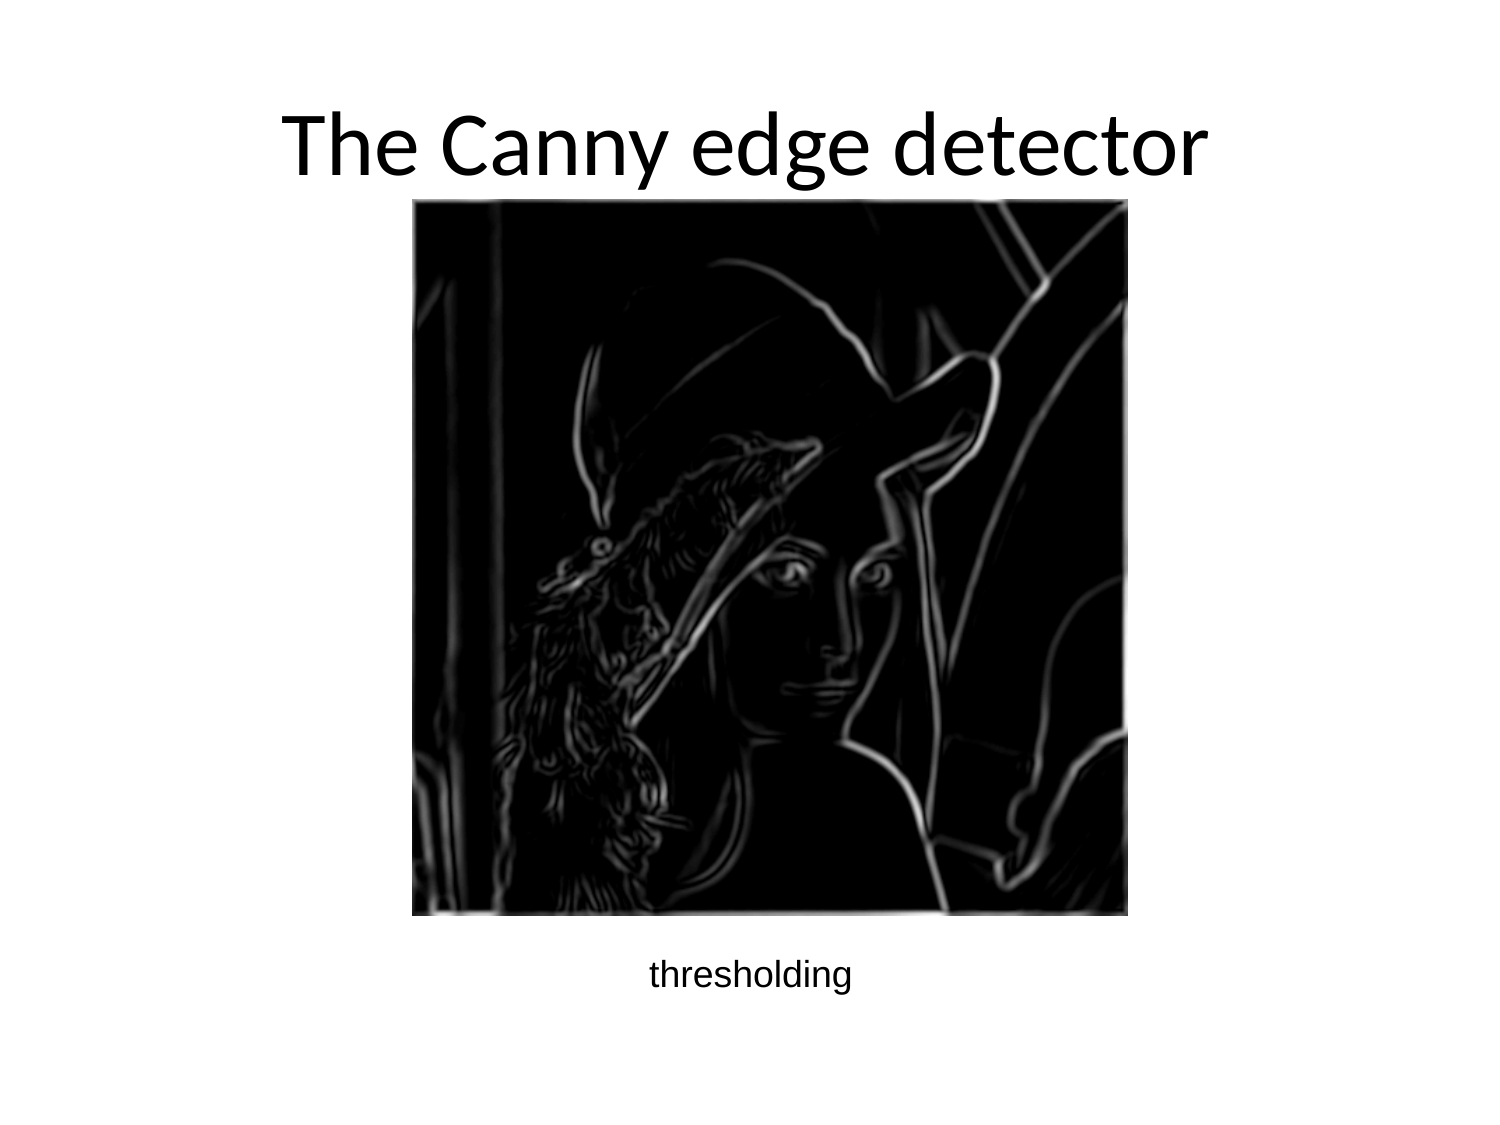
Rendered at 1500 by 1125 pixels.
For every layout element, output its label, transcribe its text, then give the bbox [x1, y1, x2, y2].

title The Canny edge detector [75, 45, 1425, 233]
text_box thresholding [112, 950, 1390, 1023]
picture [412, 199, 1129, 916]
